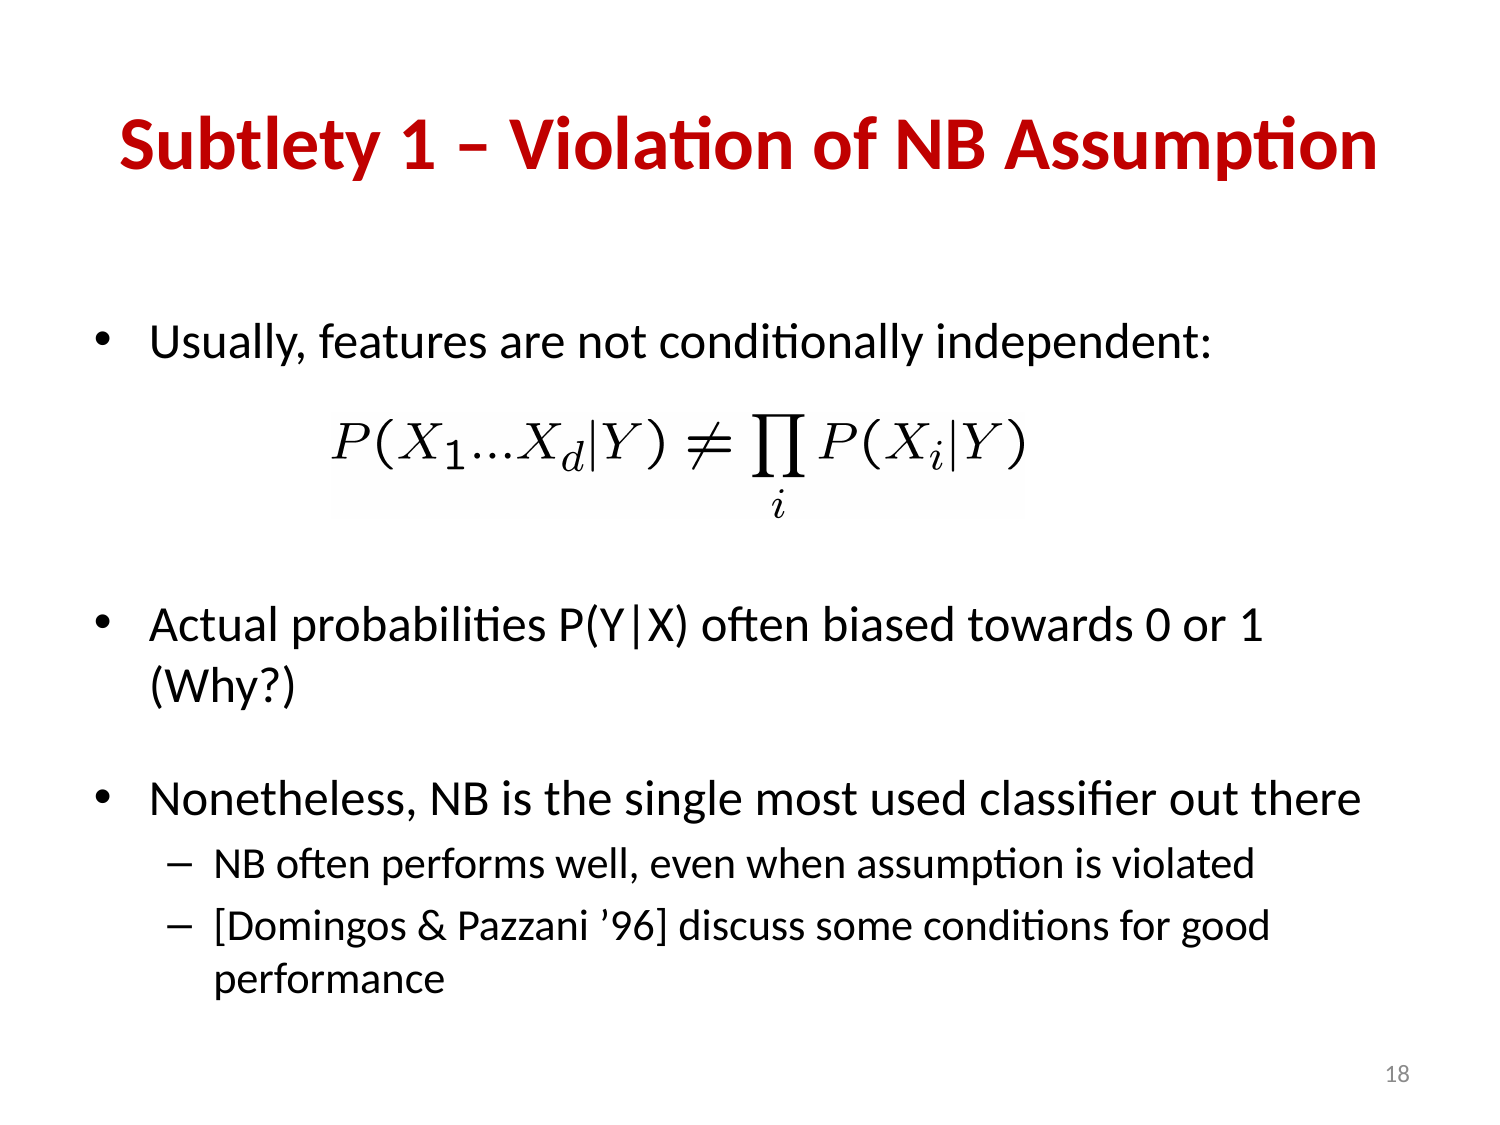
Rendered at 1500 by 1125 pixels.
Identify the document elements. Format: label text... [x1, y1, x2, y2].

text_box Usually, features are not conditionally independent: Actual probabilities P(Y|X) often biased towards 0 or 1 (Why?) Nonetheless, NB is the single most used classifier out there NB often performs well, even when assumption is violated [Domingos & Pazzani ’96] discuss some conditions for good performance [78, 299, 1425, 1075]
title Subtlety 1 – Violation of NB Assumption [75, 45, 1425, 233]
slide_number 18 [1074, 1075, 1425, 1103]
picture [331, 412, 1025, 520]
